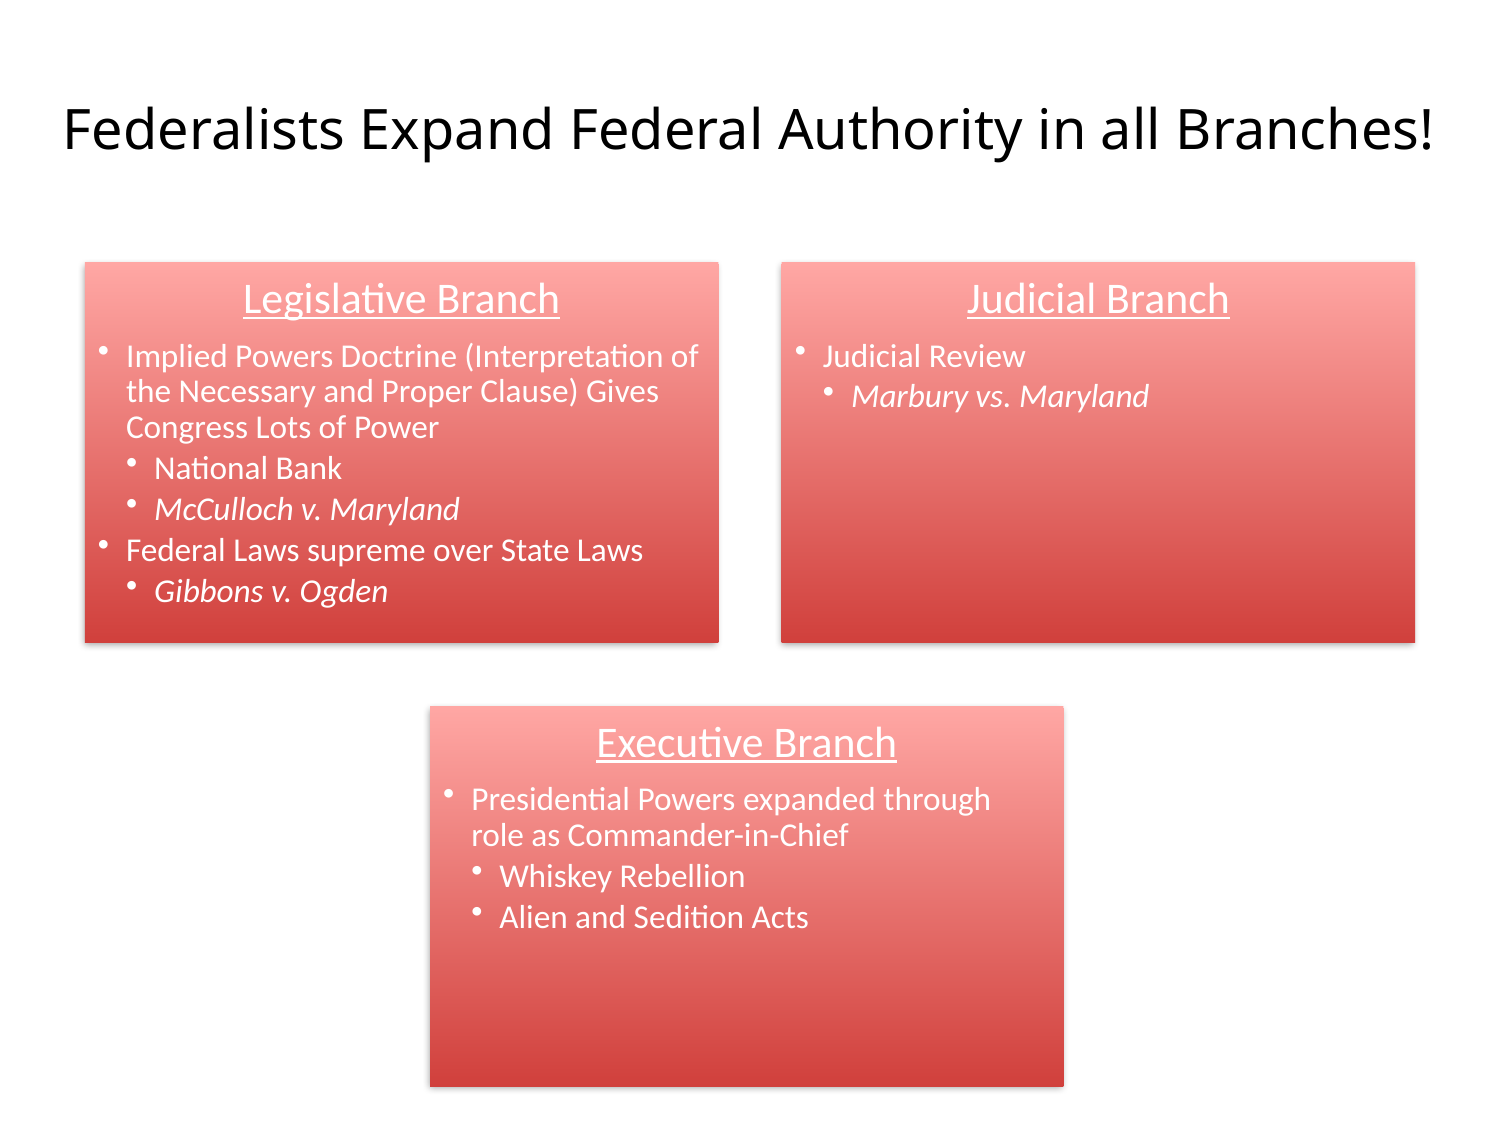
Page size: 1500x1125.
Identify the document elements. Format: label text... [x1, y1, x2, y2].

title Federalists Expand Federal Authority in all Branches! [0, 0, 1500, 188]
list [74, 262, 1426, 1087]
